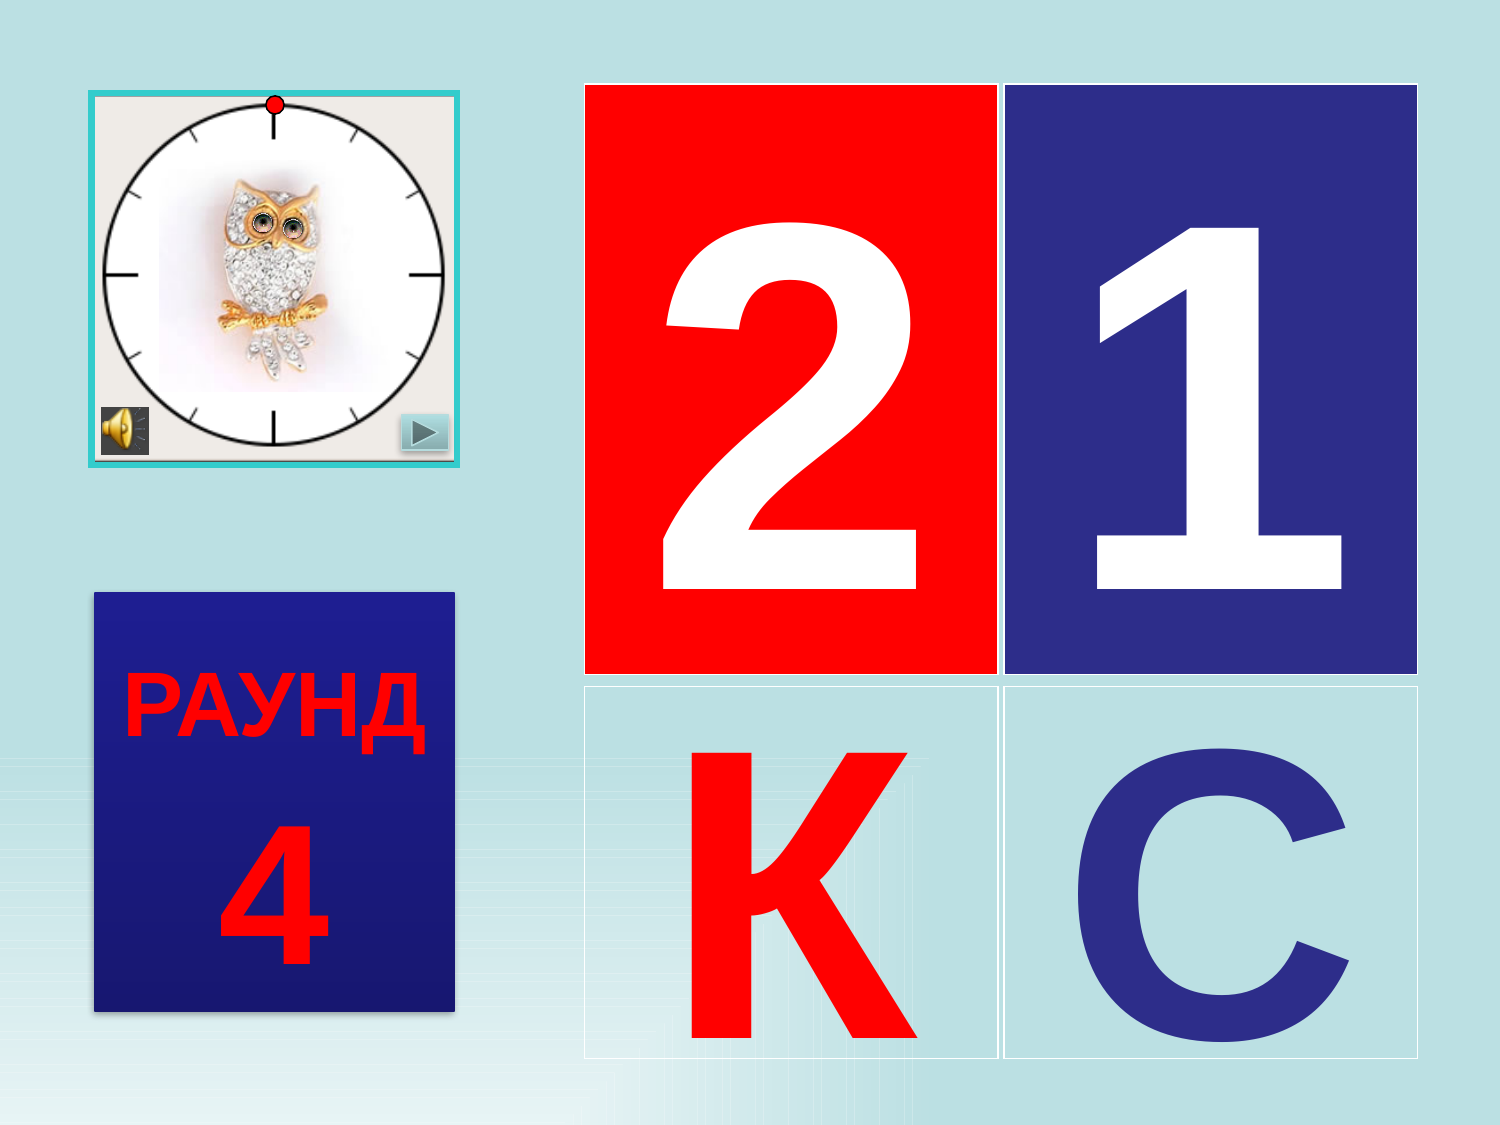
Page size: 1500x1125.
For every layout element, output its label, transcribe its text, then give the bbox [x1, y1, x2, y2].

text_box РАУНД 4 [94, 592, 455, 1012]
text_box К [584, 686, 998, 1059]
picture [95, 96, 454, 462]
text_box 2 [584, 84, 999, 675]
text_box 1 [1004, 84, 1418, 675]
text_box С [1004, 686, 1418, 1059]
